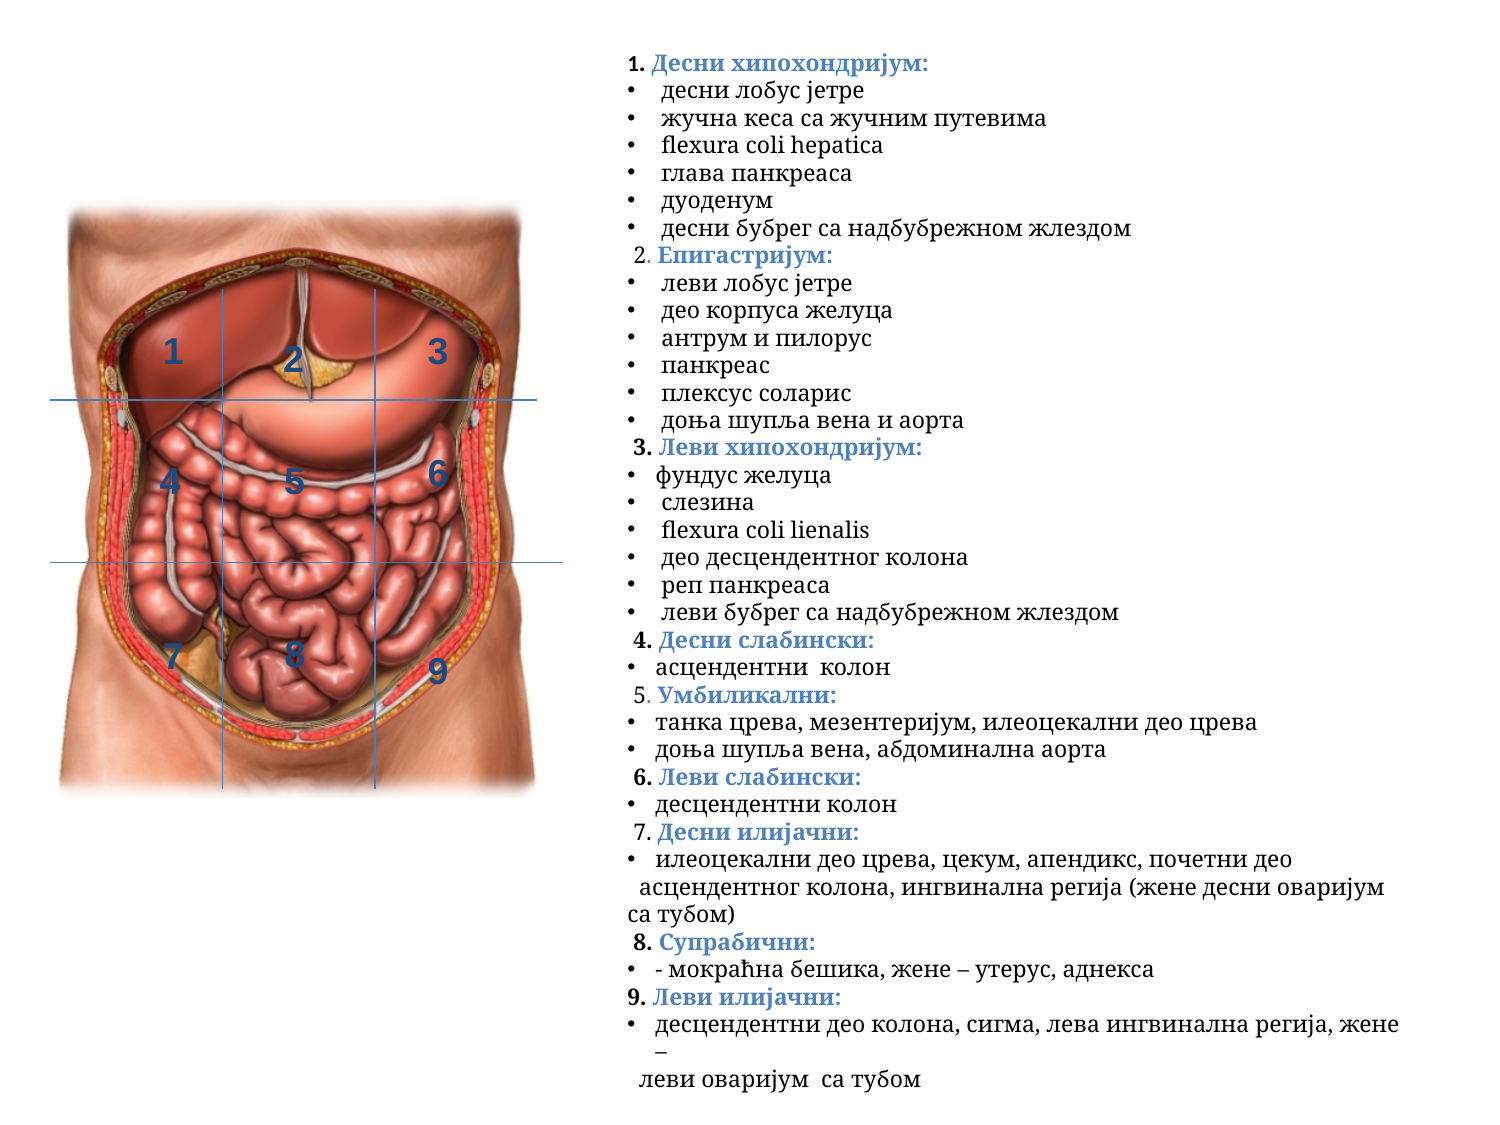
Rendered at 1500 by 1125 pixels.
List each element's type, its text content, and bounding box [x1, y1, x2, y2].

text_box 1. Десни хипохондријум: десни лобус јетре жучна кеса са жучним путевима flexura coli hepatica глава панкреаса дуоденум десни бубрег са надбубрежном жлездом 2. Епигастријум: леви лобус јетре део корпуса желуца антрум и пилорус панкреас плексус соларис доња шупља вена и аорта 3. Леви хипохондријум: фундус желуца слезина flexura coli lienalis део десцендентног колона реп панкреаса леви бубрег са надбубрежном жлездом 4. Десни слабински: асцендентни колон 5. Умбиликални: танка црева, мезентеријум, илеоцекални део црева доња шупља вена, абдоминална аорта 6. Леви слабински: десцендентни колон 7. Десни илијачни: илеоцекални део црева, цекум, апендикс, почетни део асцендентног колона, ингвинална регија (жене десни оваријум са тубом) 8. Супрабични: - мокраћна бешика, жене – утерус, аднекса 9. Леви илијачни: десцендентни део колона, сигма, лева ингвинална регија, жене – леви оваријум са тубом [612, 41, 1425, 1100]
picture [376, 401, 538, 562]
picture [223, 401, 374, 562]
picture [49, 401, 222, 562]
picture [49, 563, 538, 798]
picture [49, 199, 538, 399]
